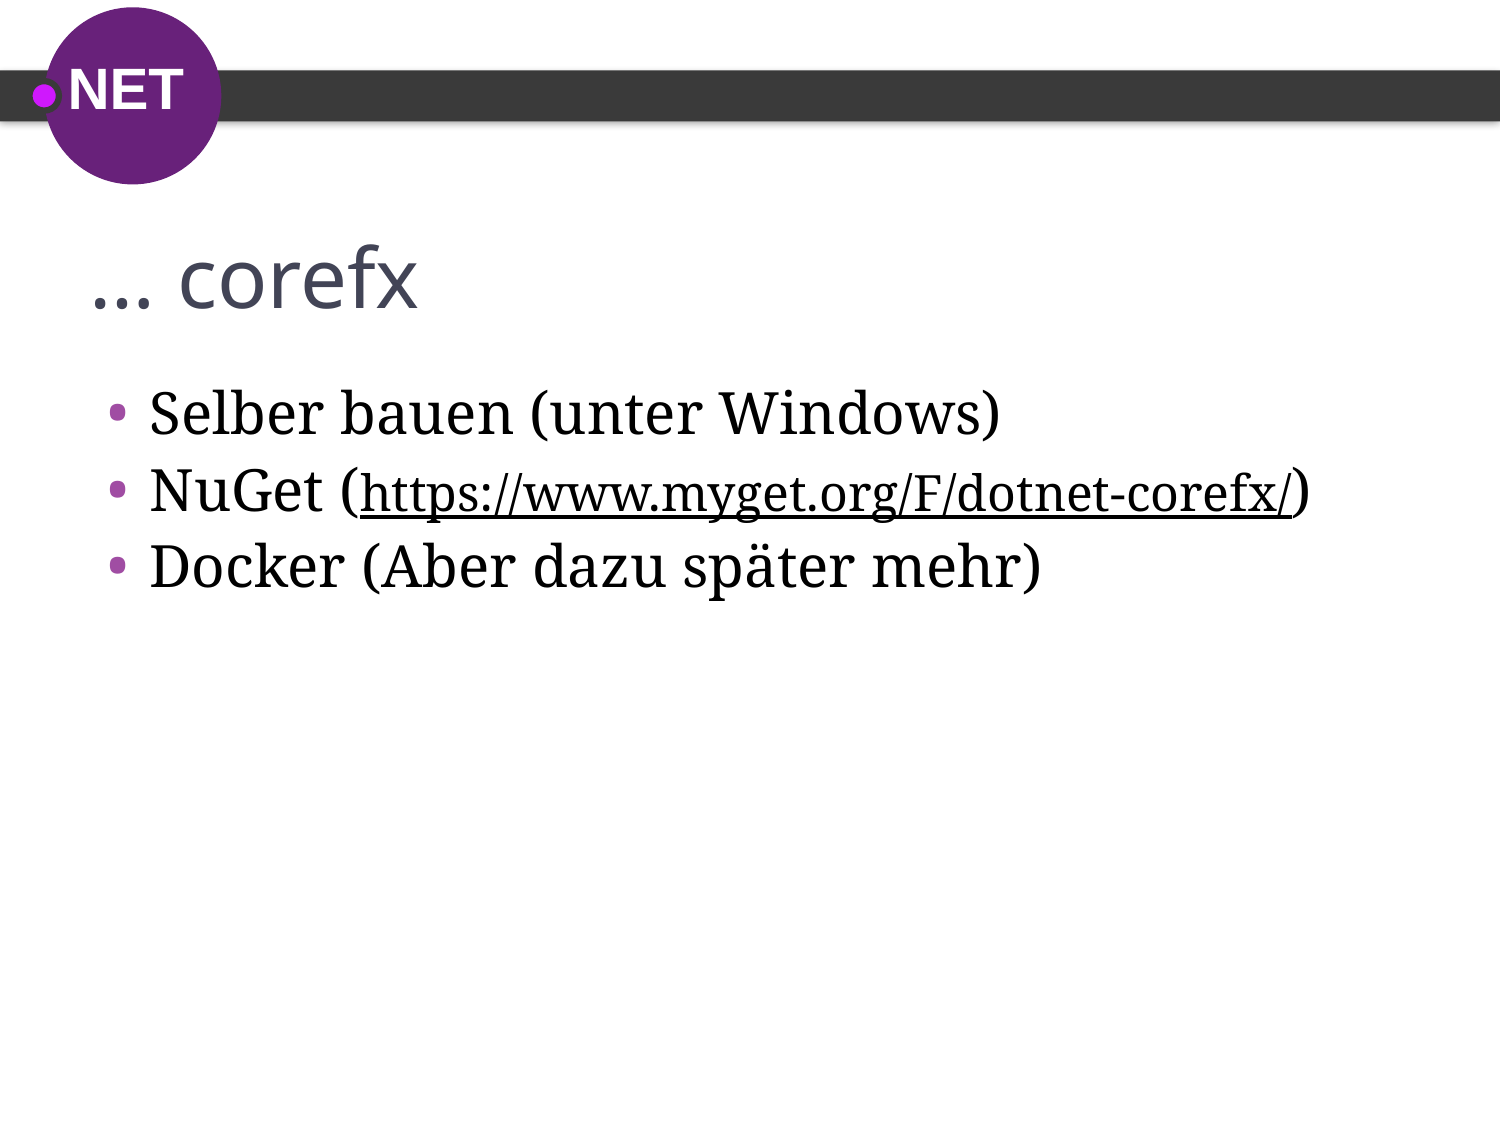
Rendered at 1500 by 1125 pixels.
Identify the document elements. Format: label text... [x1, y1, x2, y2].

list Selber bauen (unter Windows) NuGet (https://www.myget.org/F/dotnet-corefx/) Docker (Aber dazu später mehr) [75, 368, 1425, 1079]
title … corefx [75, 187, 1425, 363]
